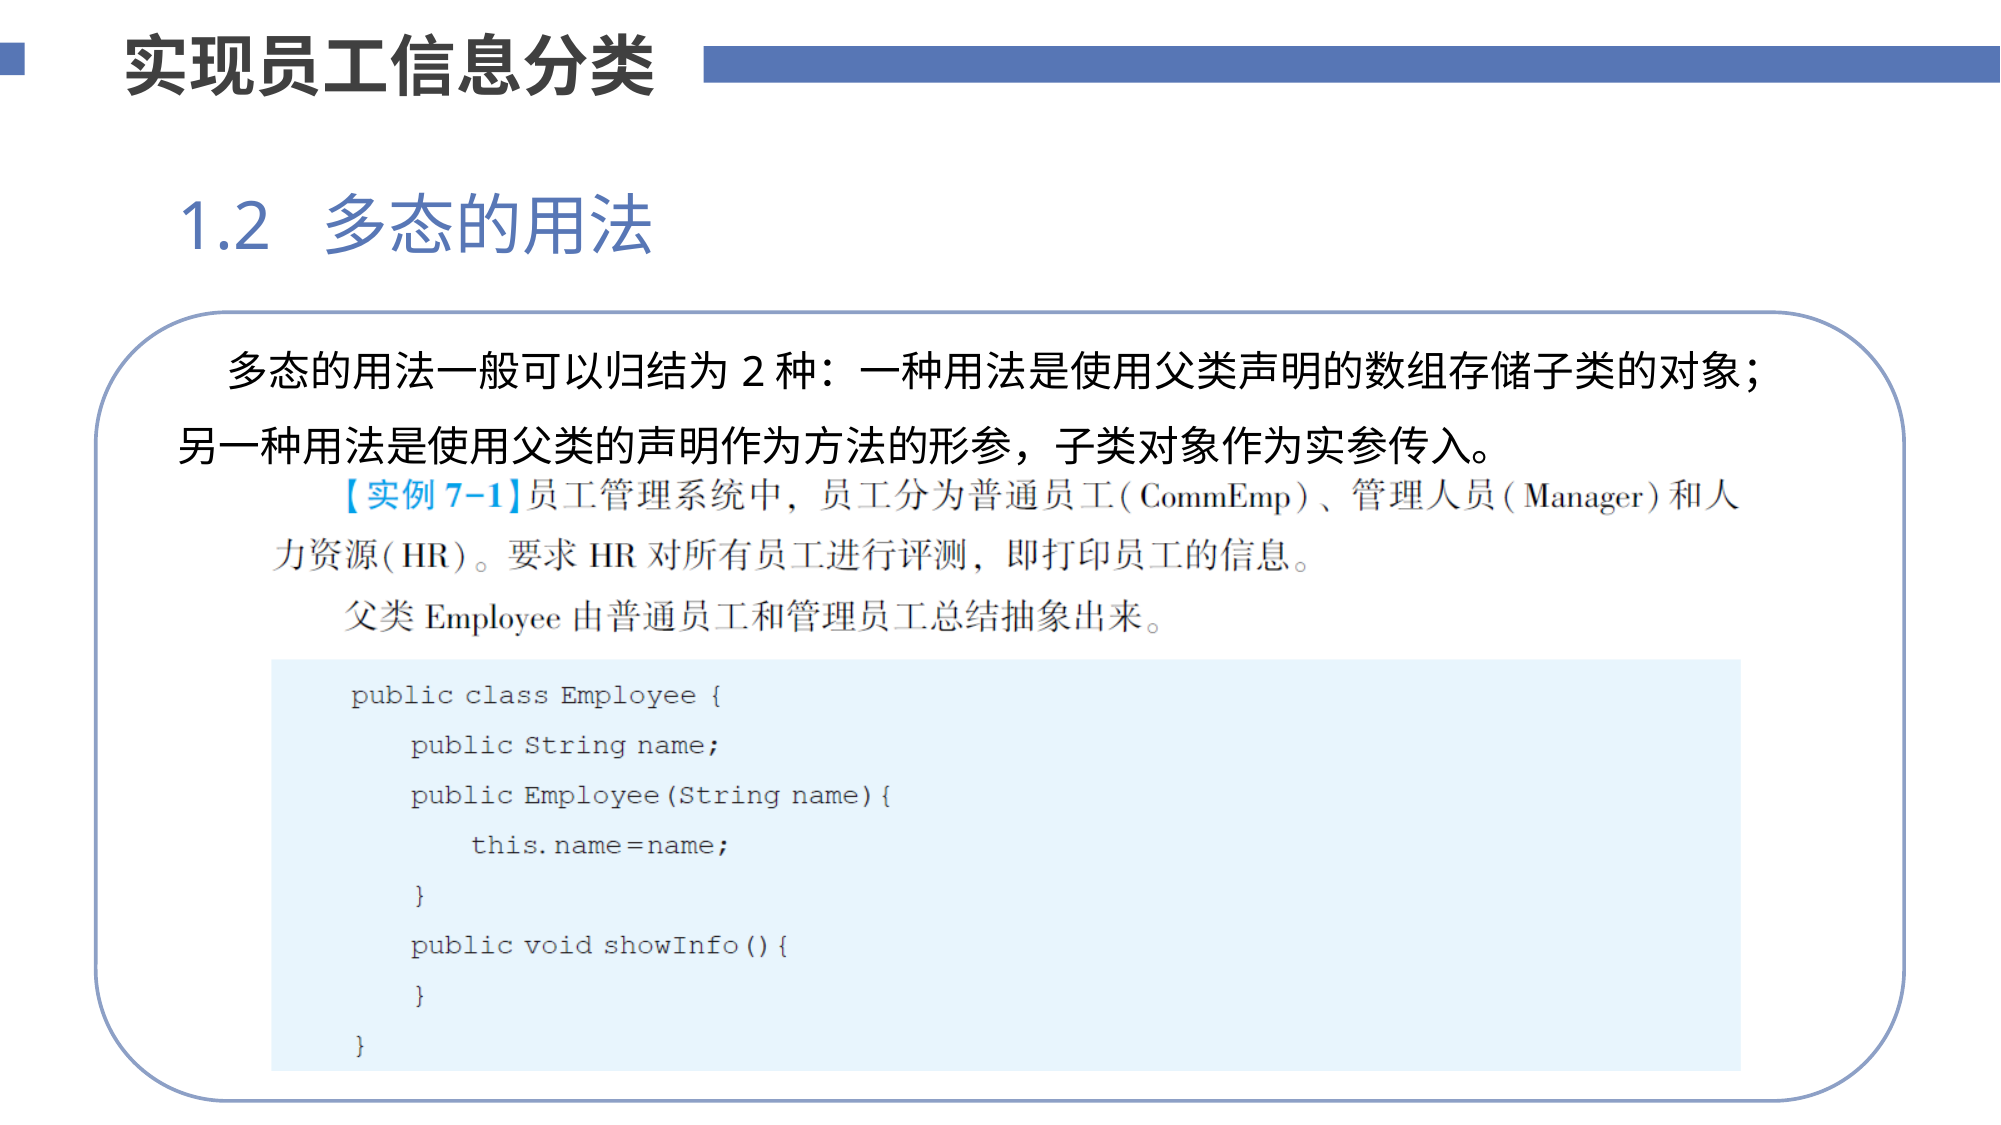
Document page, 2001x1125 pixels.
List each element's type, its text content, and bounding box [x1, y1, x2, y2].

picture [254, 467, 1746, 1071]
text_box [702, 45, 2000, 84]
text_box 1.2 多态的用法 [162, 175, 701, 271]
text_box 多态的用法一般可以归结为2种：一种用法是使用父类声明的数组存储子类的对象；另一种用法是使用父类的声明作为方法的形参，子类对象作为实参传入。 [177, 319, 1785, 470]
text_box 实现员工信息分类 [122, 23, 657, 104]
text_box [0, 41, 26, 76]
text_box [94, 311, 1906, 1102]
